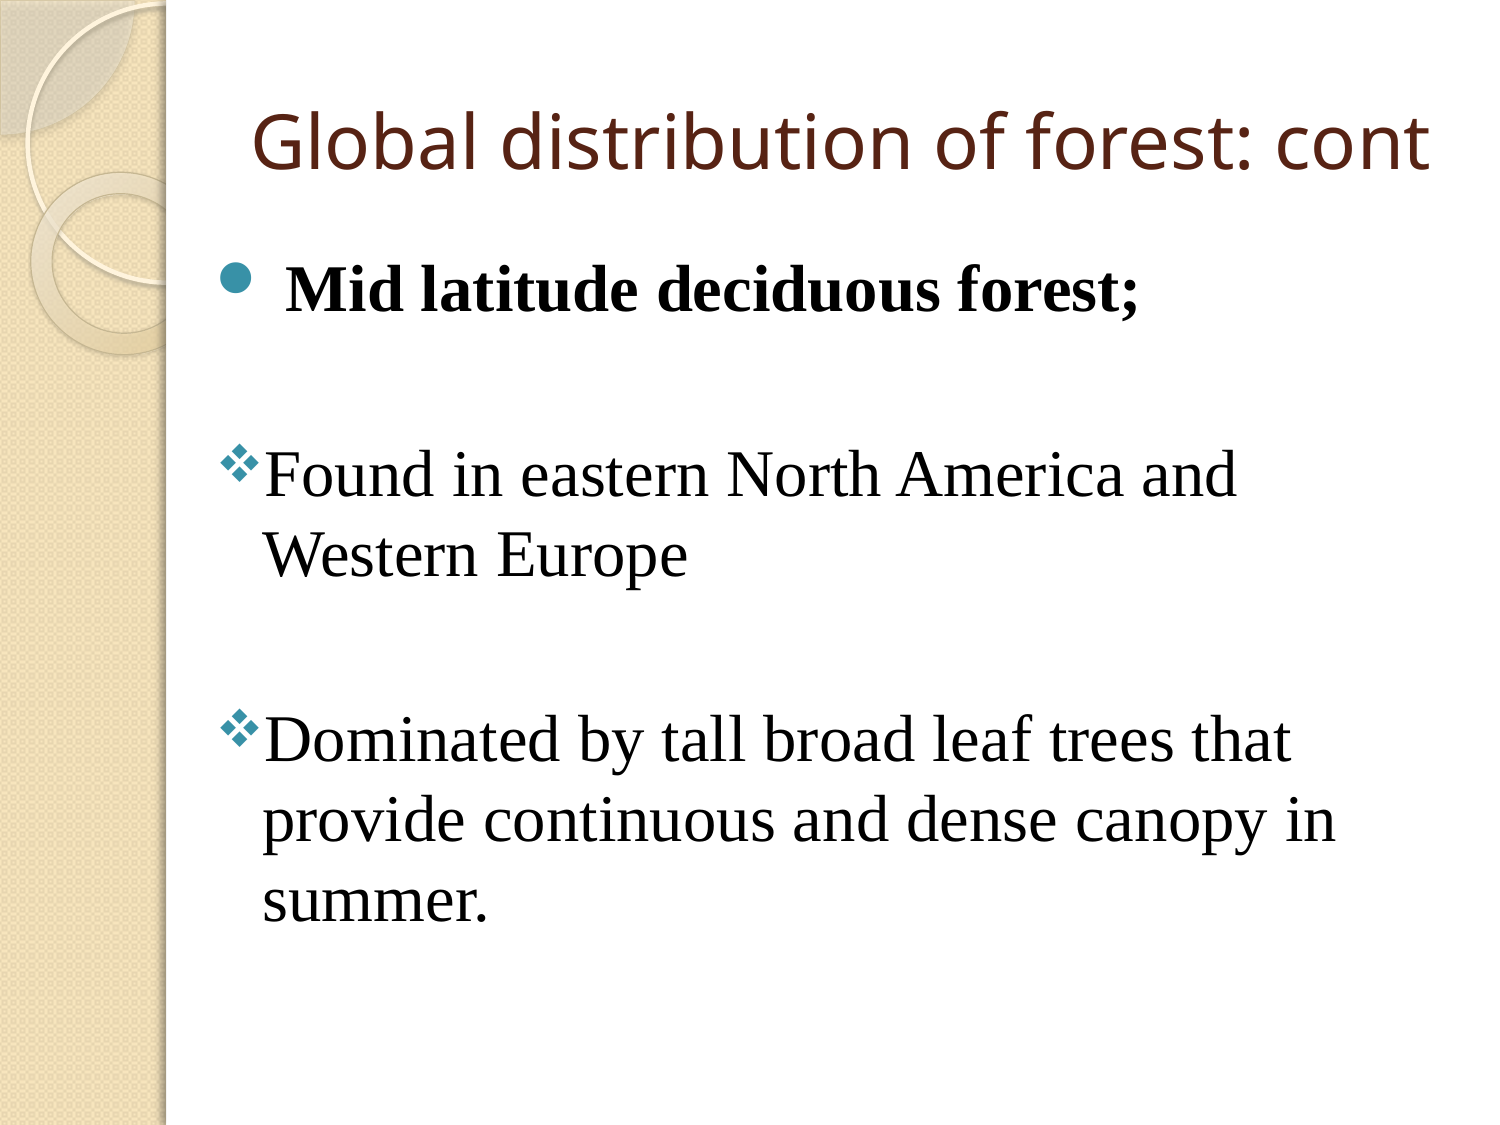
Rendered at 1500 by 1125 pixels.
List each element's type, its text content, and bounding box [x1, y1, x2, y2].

title Global distribution of forest: cont [235, 45, 1466, 233]
list Mid latitude deciduous forest; Found in eastern North America and Western Europe Dominated by tall broad leaf trees that provide continuous and dense canopy in summer. [187, 237, 1466, 1025]
